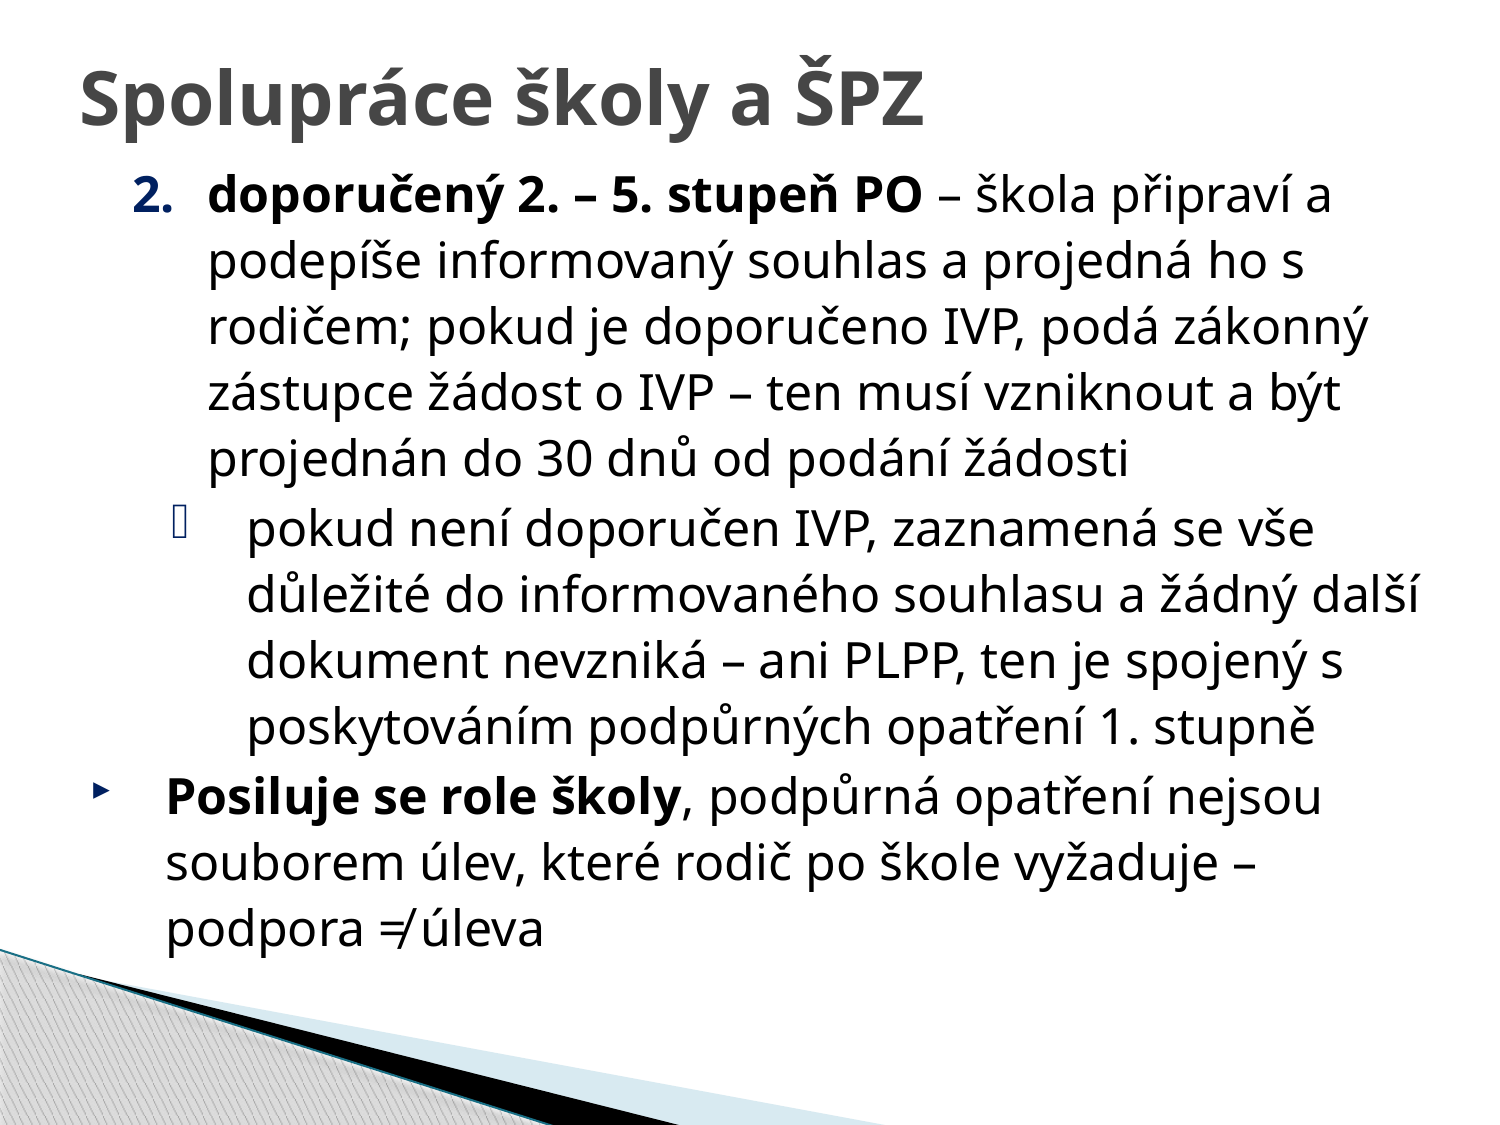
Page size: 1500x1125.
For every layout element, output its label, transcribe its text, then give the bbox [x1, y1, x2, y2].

title Spolupráce školy a ŠPZ [64, 30, 1415, 161]
list doporučený 2. – 5. stupeň PO – škola připraví a podepíše informovaný souhlas a projedná ho s rodičem; pokud je doporučeno IVP, podá zákonný zástupce žádost o IVP – ten musí vzniknout a být projednán do 30 dnů od podání žádosti pokud není doporučen IVP, zaznamená se vše důležité do informovaného souhlasu a žádný další dokument nevzniká – ani PLPP, ten je spojený s poskytováním podpůrných opatření 1. stupně Posiluje se role školy, podpůrná opatření nejsou souborem úlev, které rodič po škole vyžaduje – podpora ≠ úleva [53, 149, 1451, 1000]
